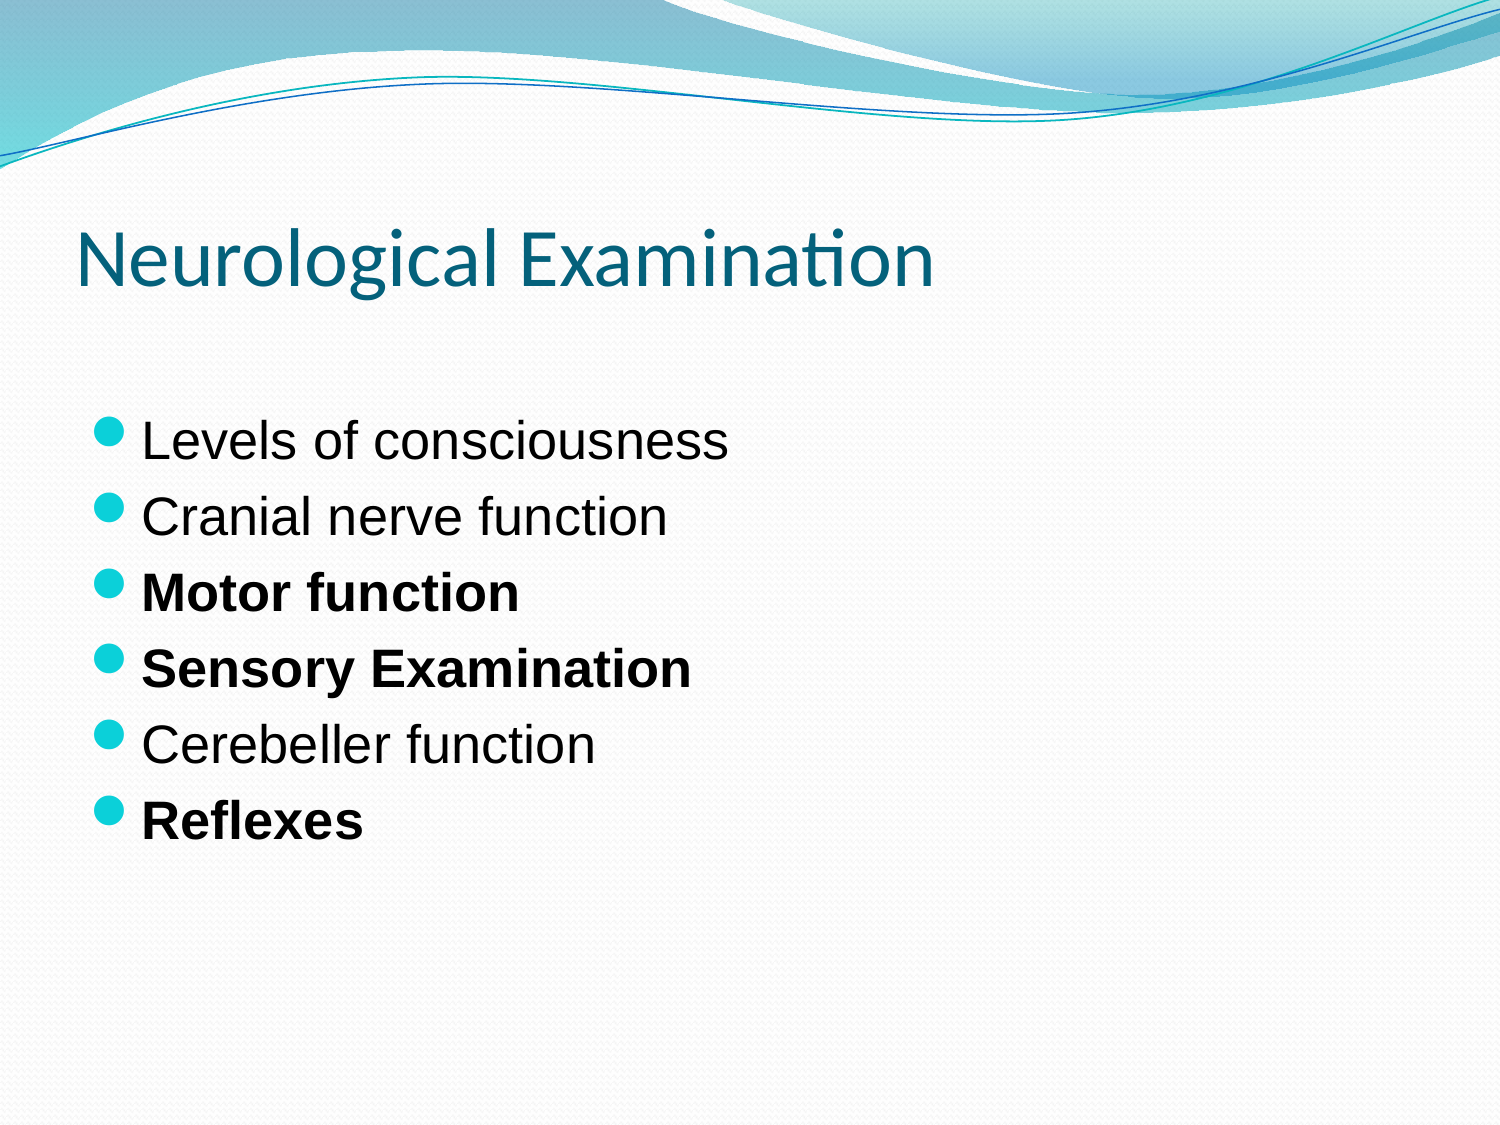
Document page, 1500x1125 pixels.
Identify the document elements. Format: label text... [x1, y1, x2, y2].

title Neurological Examination [75, 115, 1425, 303]
list Levels of consciousness Cranial nerve function Motor function Sensory Examination Cerebeller function Reflexes [75, 317, 1425, 1038]
